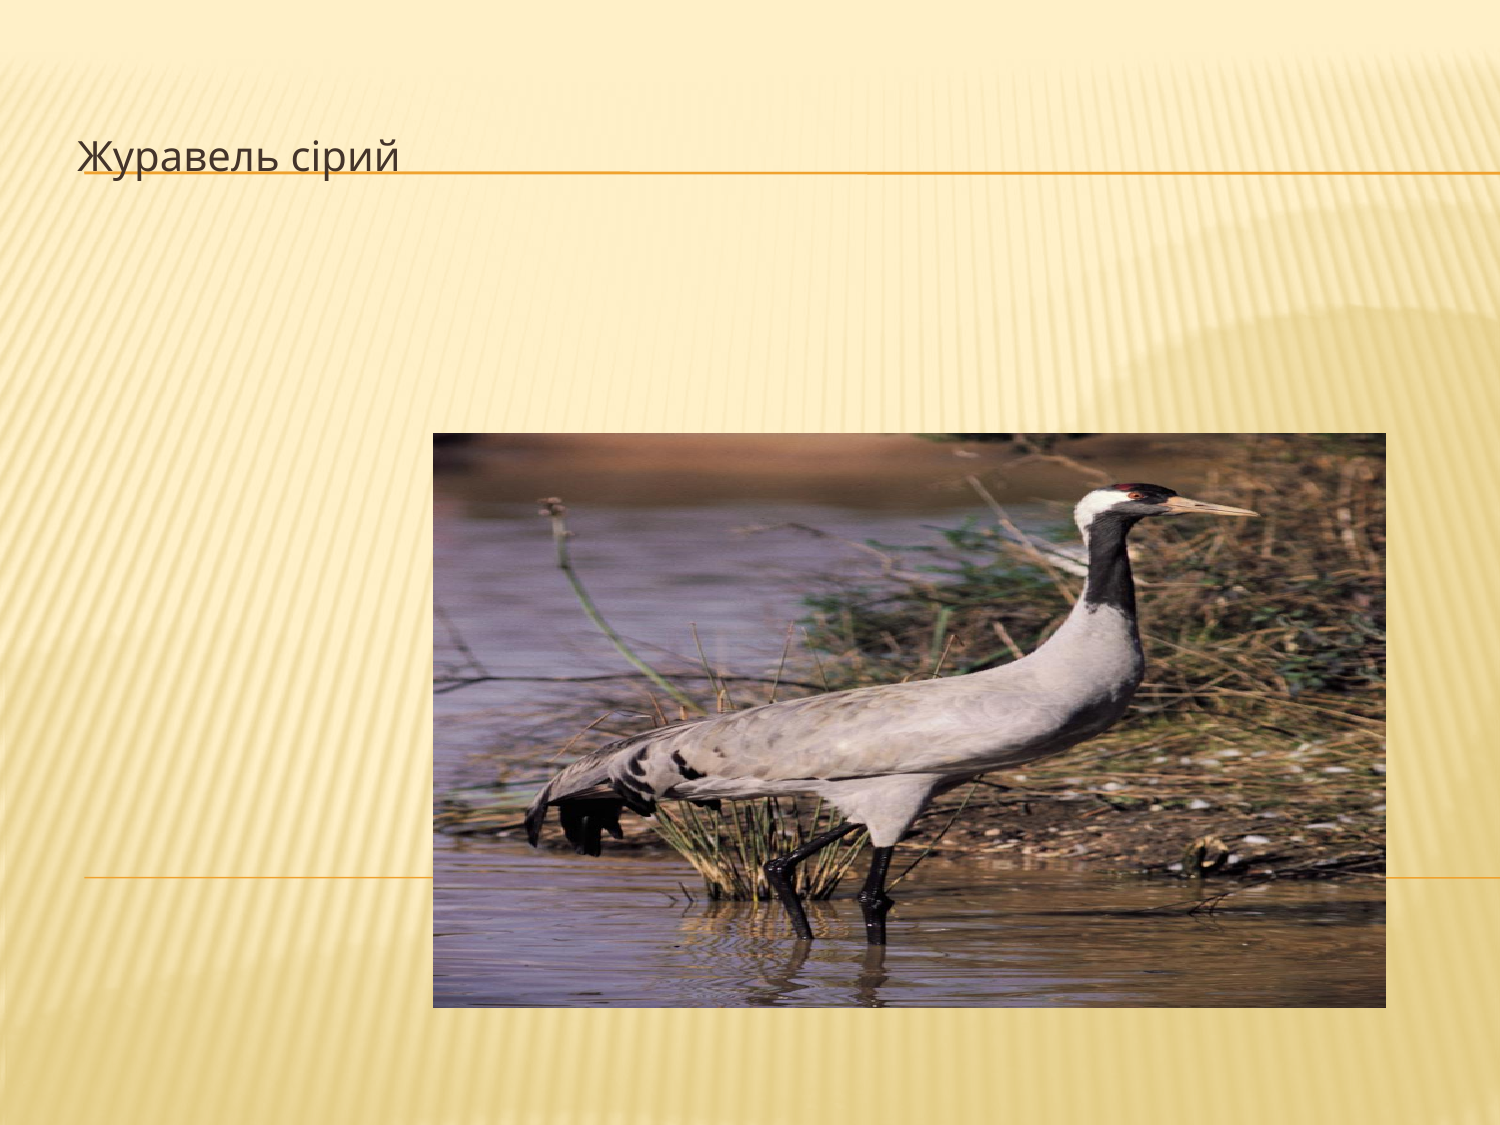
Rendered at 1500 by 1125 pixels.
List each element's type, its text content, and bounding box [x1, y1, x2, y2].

picture [0, 0, 1500, 1125]
text_box Журавель сірий [62, 35, 1450, 188]
